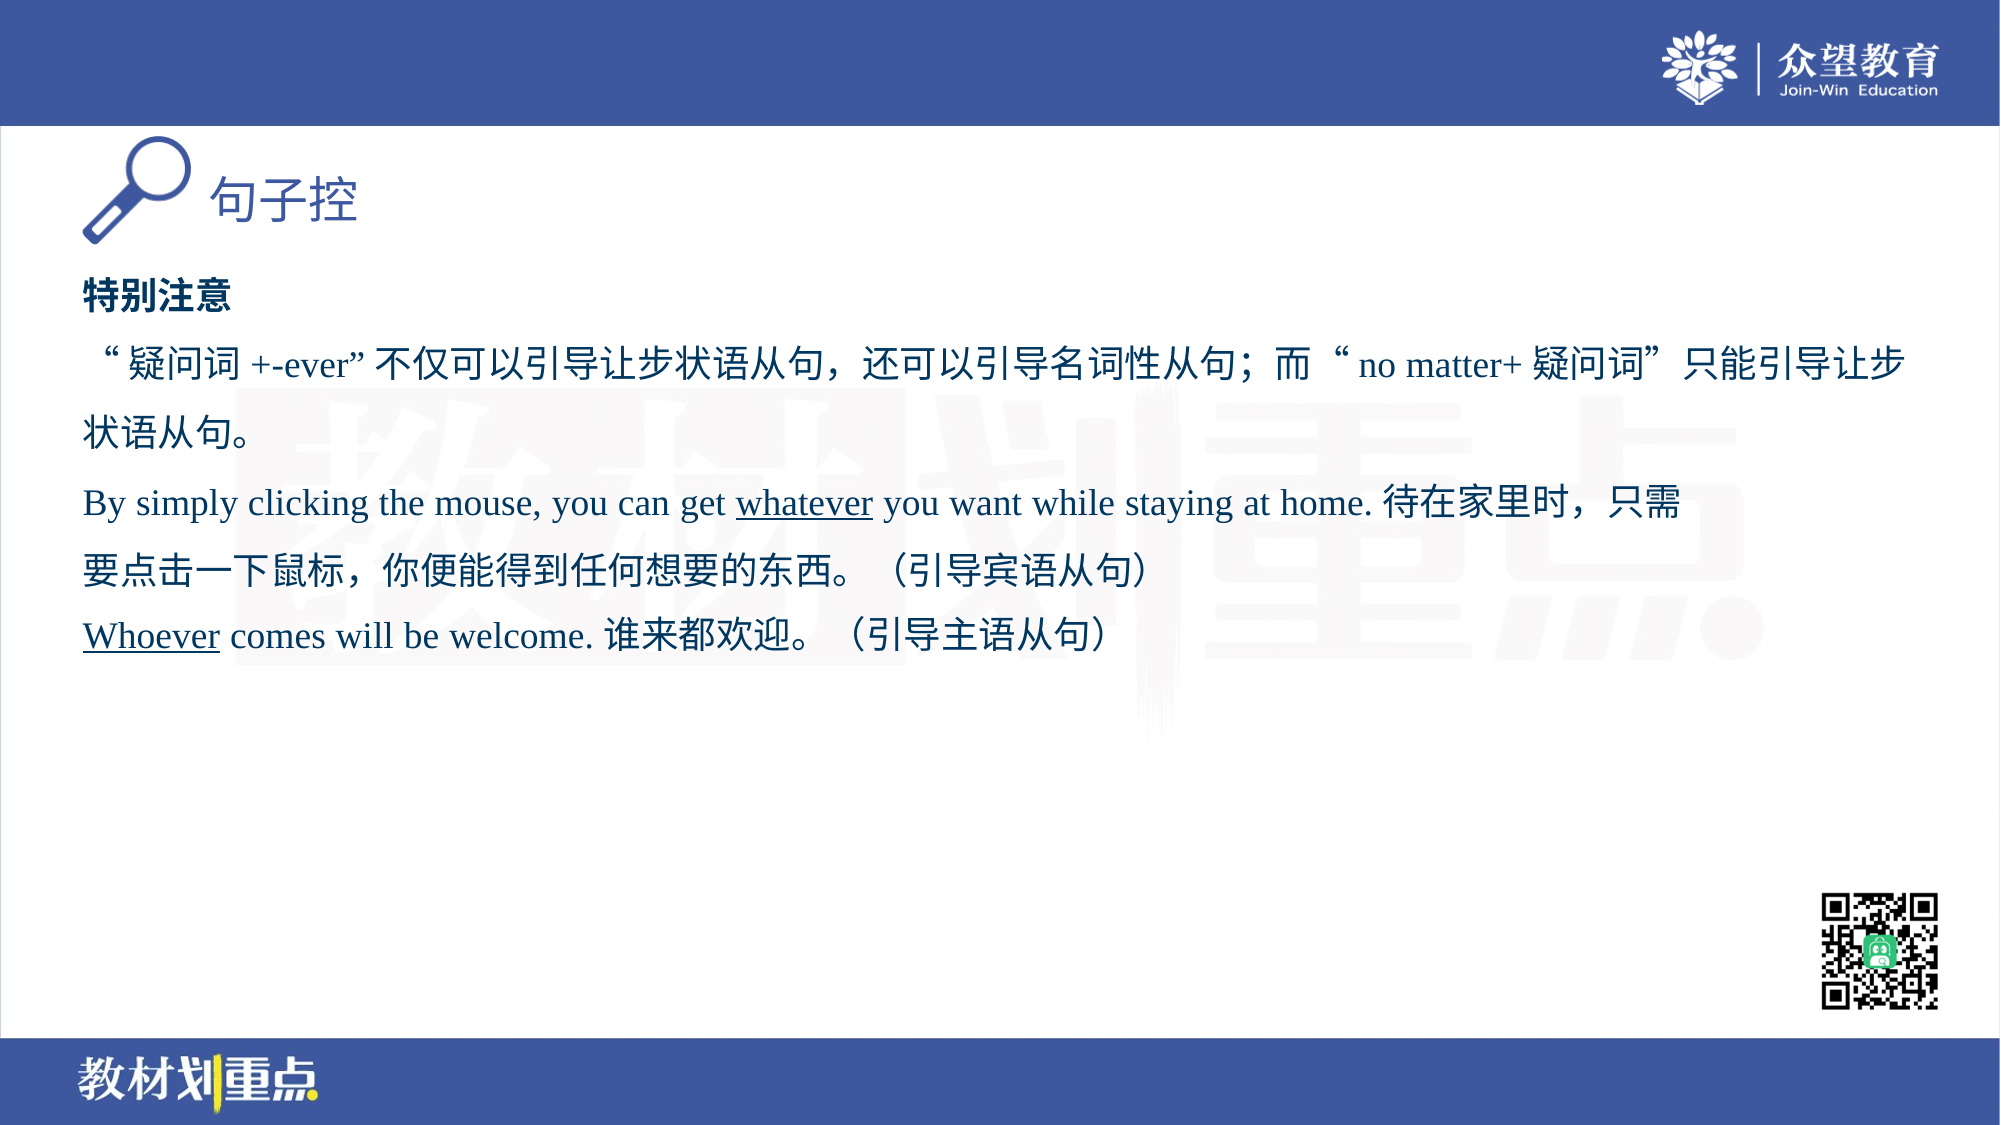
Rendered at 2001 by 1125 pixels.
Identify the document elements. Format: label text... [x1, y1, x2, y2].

text_box 特别注意 “疑问词+-ever”不仅可以引导让步状语从句，还可以引导名词性从句；而“no matter+疑问词”只能引导让步 状语从句。 By simply clicking the mouse, you can get whatever you want while staying at home.待在家里时，只需 要点击一下鼠标，你便能得到任何想要的东西。（引导宾语从句） Whoever comes will be welcome.谁来都欢迎。（引导主语从句） [82, 247, 1817, 650]
picture [0, 0, 2000, 1125]
